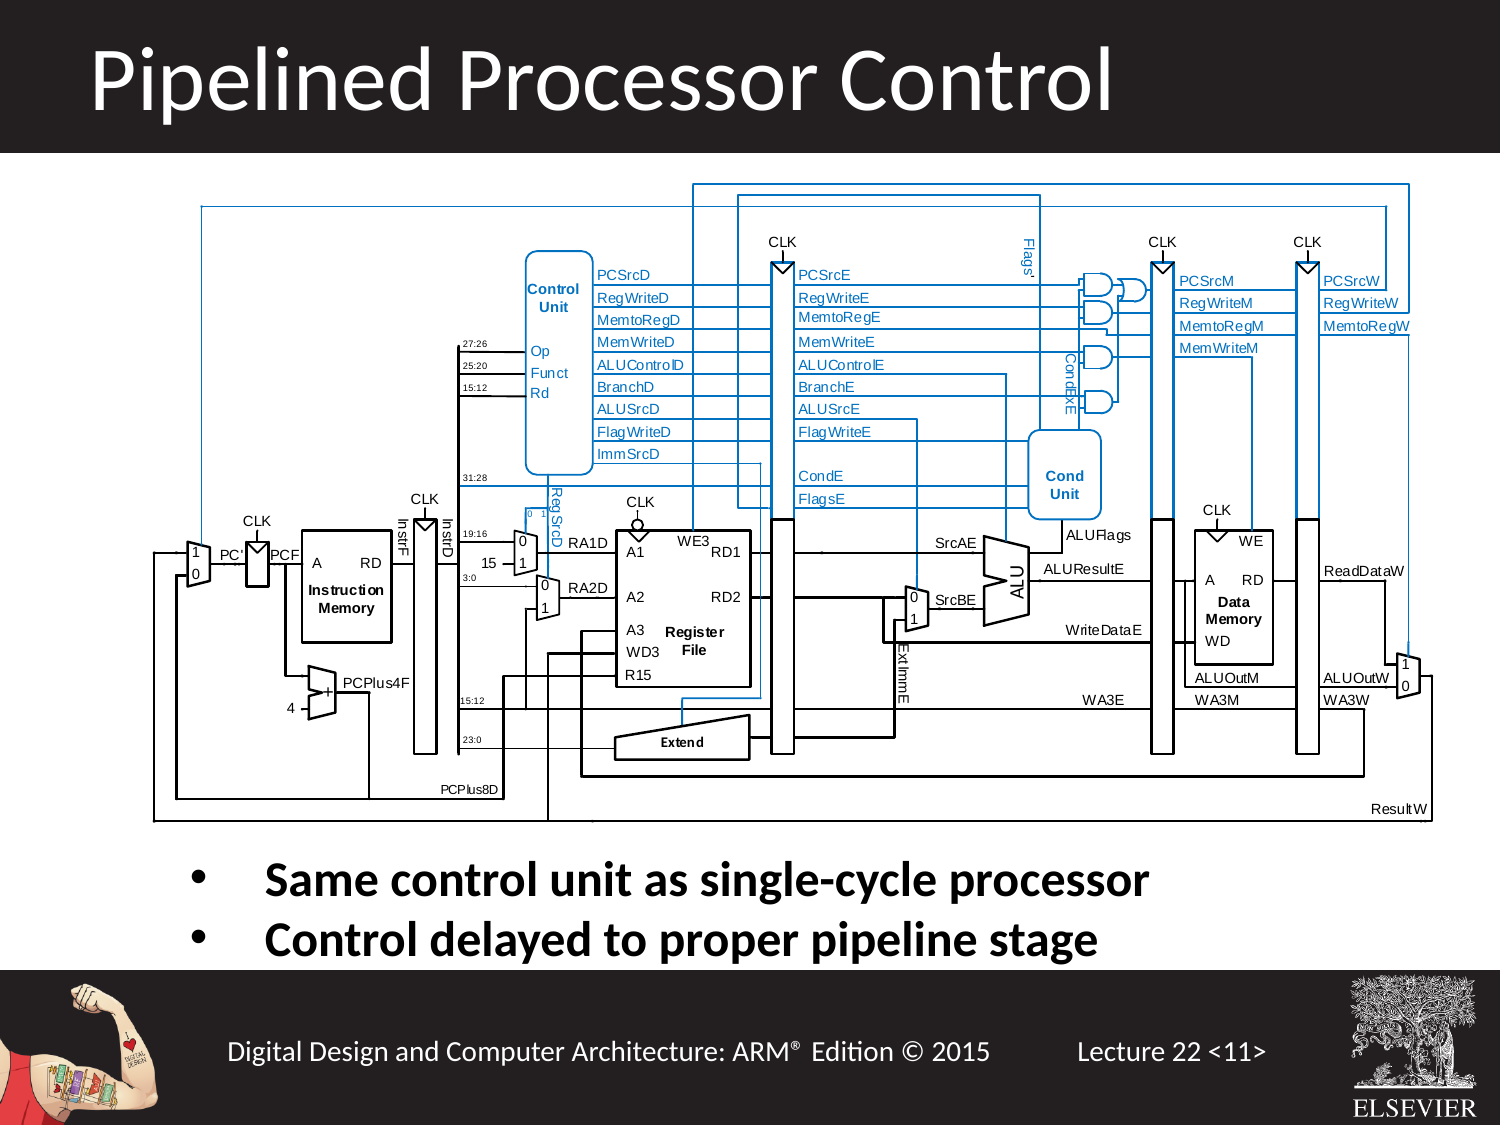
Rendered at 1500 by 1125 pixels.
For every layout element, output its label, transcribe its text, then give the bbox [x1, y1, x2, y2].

picture [1350, 974, 1477, 1117]
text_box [149, 180, 1436, 826]
text_box [87, 174, 1413, 231]
text_box Same control unit as single-cycle processor Control delayed to proper pipeline stage [174, 838, 1350, 974]
picture [0, 979, 163, 1125]
text_box [87, 233, 1413, 1025]
text_box Pipelined Processor Control [75, 11, 1375, 136]
